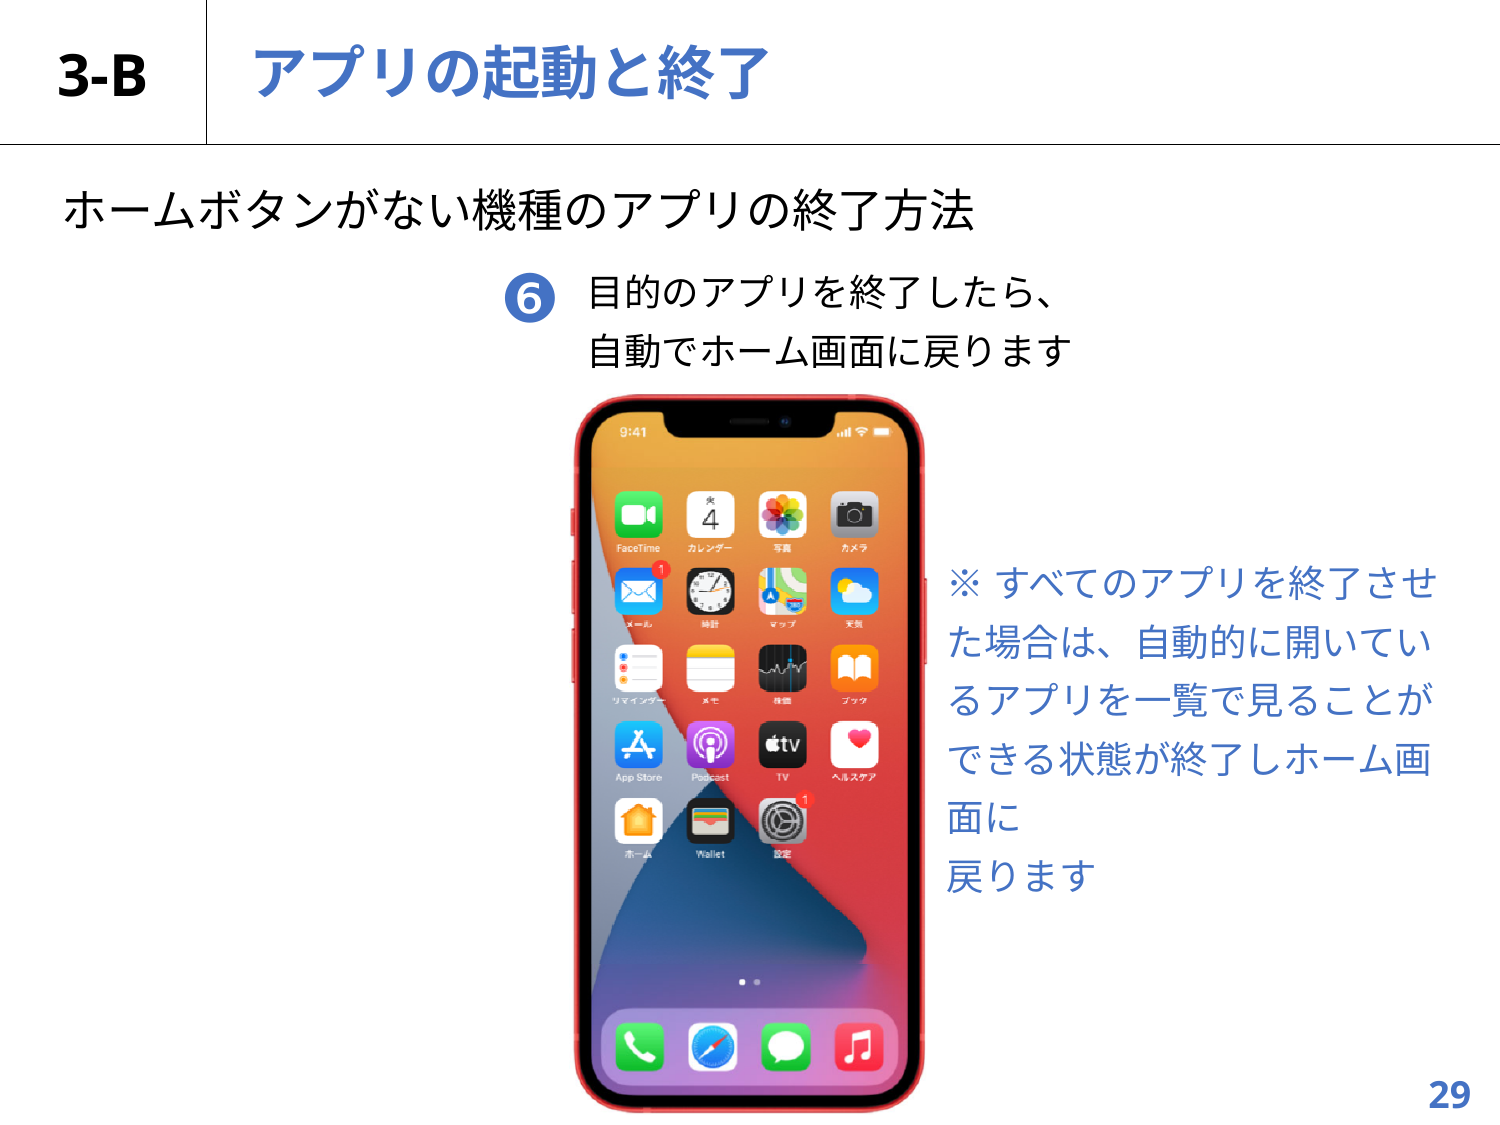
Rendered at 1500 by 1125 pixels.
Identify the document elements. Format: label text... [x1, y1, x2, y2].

text_box 目的のアプリを終了したら、 自動でホーム画面に戻ります [571, 274, 1176, 381]
text_box ❻ [486, 274, 563, 343]
title 3-B [0, 0, 207, 147]
text_box ※すべてのアプリを終了させた場合は、自動的に開いているアプリを一覧で見ることができる状態が終了しホーム画面に 戻ります [950, 539, 1482, 905]
picture [550, 382, 950, 1125]
text_box アプリの起動と終了 [230, 24, 1459, 119]
text_box 29 [1399, 1063, 1500, 1123]
text_box ホームボタンがない機種のアプリの終了方法 [46, 180, 1422, 274]
